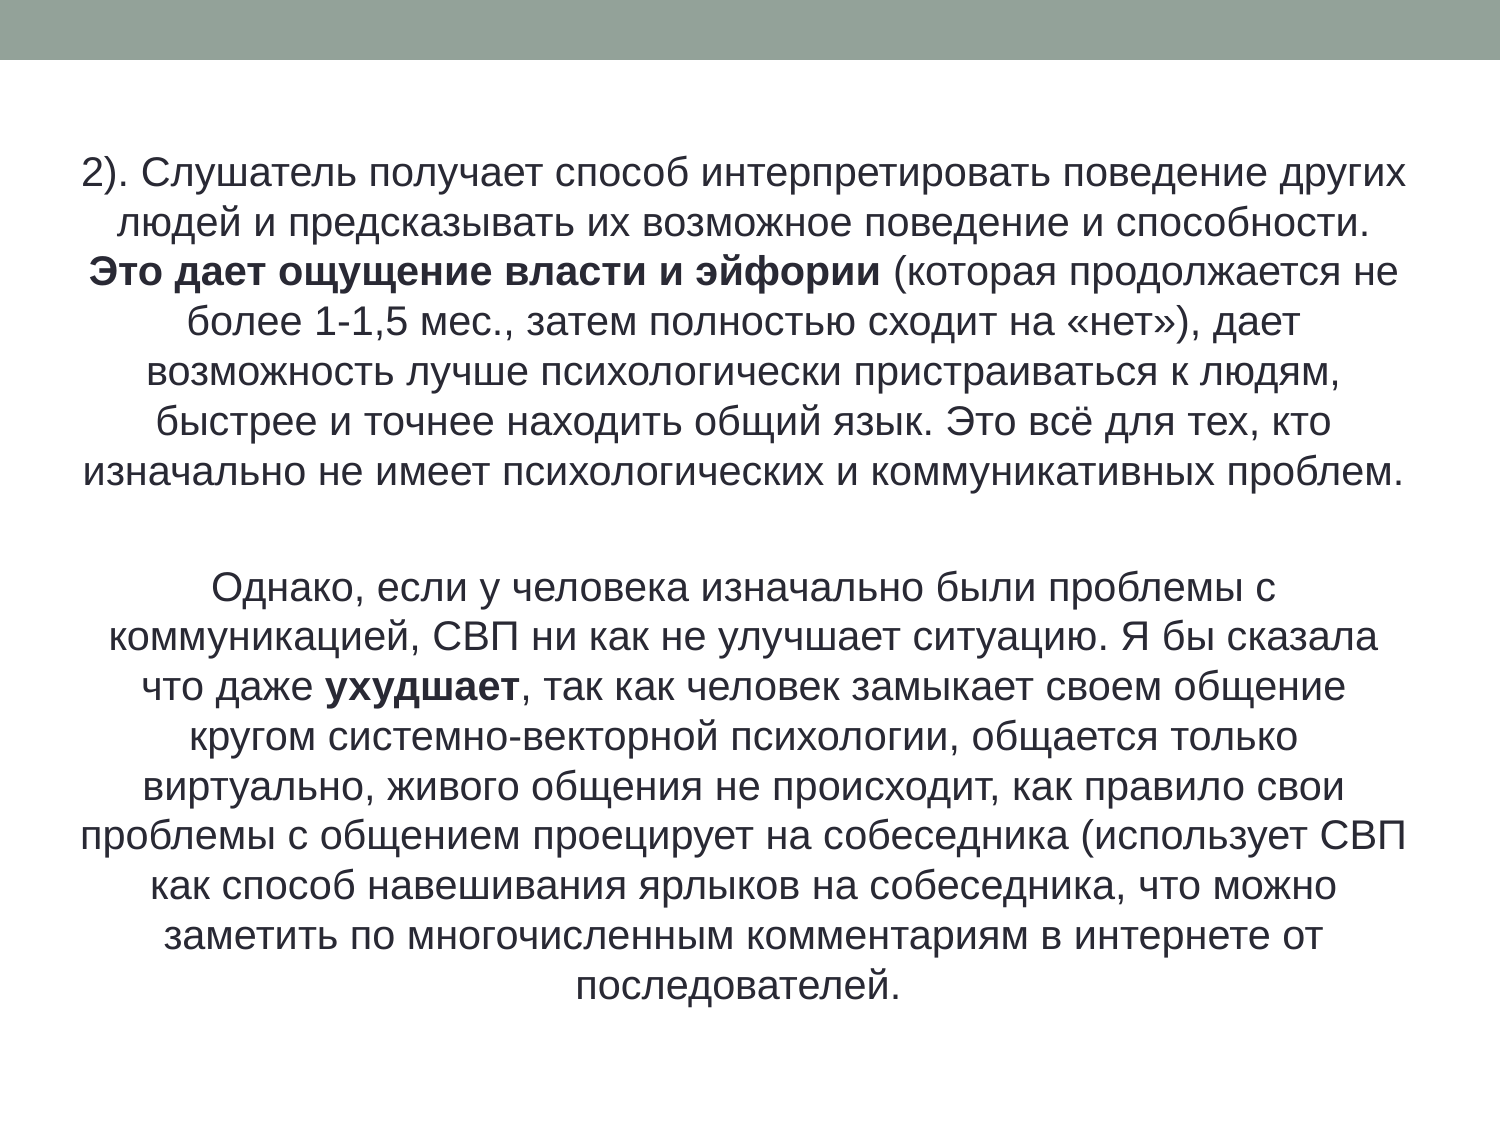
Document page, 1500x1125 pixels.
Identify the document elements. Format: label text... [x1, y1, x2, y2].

list 2). Слушатель получает способ интерпретировать поведение других людей и предсказывать их возможное поведение и способности. Это дает ощущение власти и эйфории (которая продолжается не более 1-1,5 мес., затем полностью сходит на «нет»), дает возможность лучше психологически пристраиваться к людям, быстрее и точнее находить общий язык. Это всё для тех, кто изначально не имеет психологических и коммуникативных проблем. Однако, если у человека изначально были проблемы с коммуникацией, СВП ни как не улучшает ситуацию. Я бы сказала что даже ухудшает, так как человек замыкает своем общение кругом системно-векторной психологии, общается только виртуально, живого общения не происходит, как правило свои проблемы с общением проецирует на собеседника (использует СВП как способ навешивания ярлыков на собеседника, что можно заметить по многочисленным комментариям в интернете от последователей. [64, 137, 1424, 1063]
